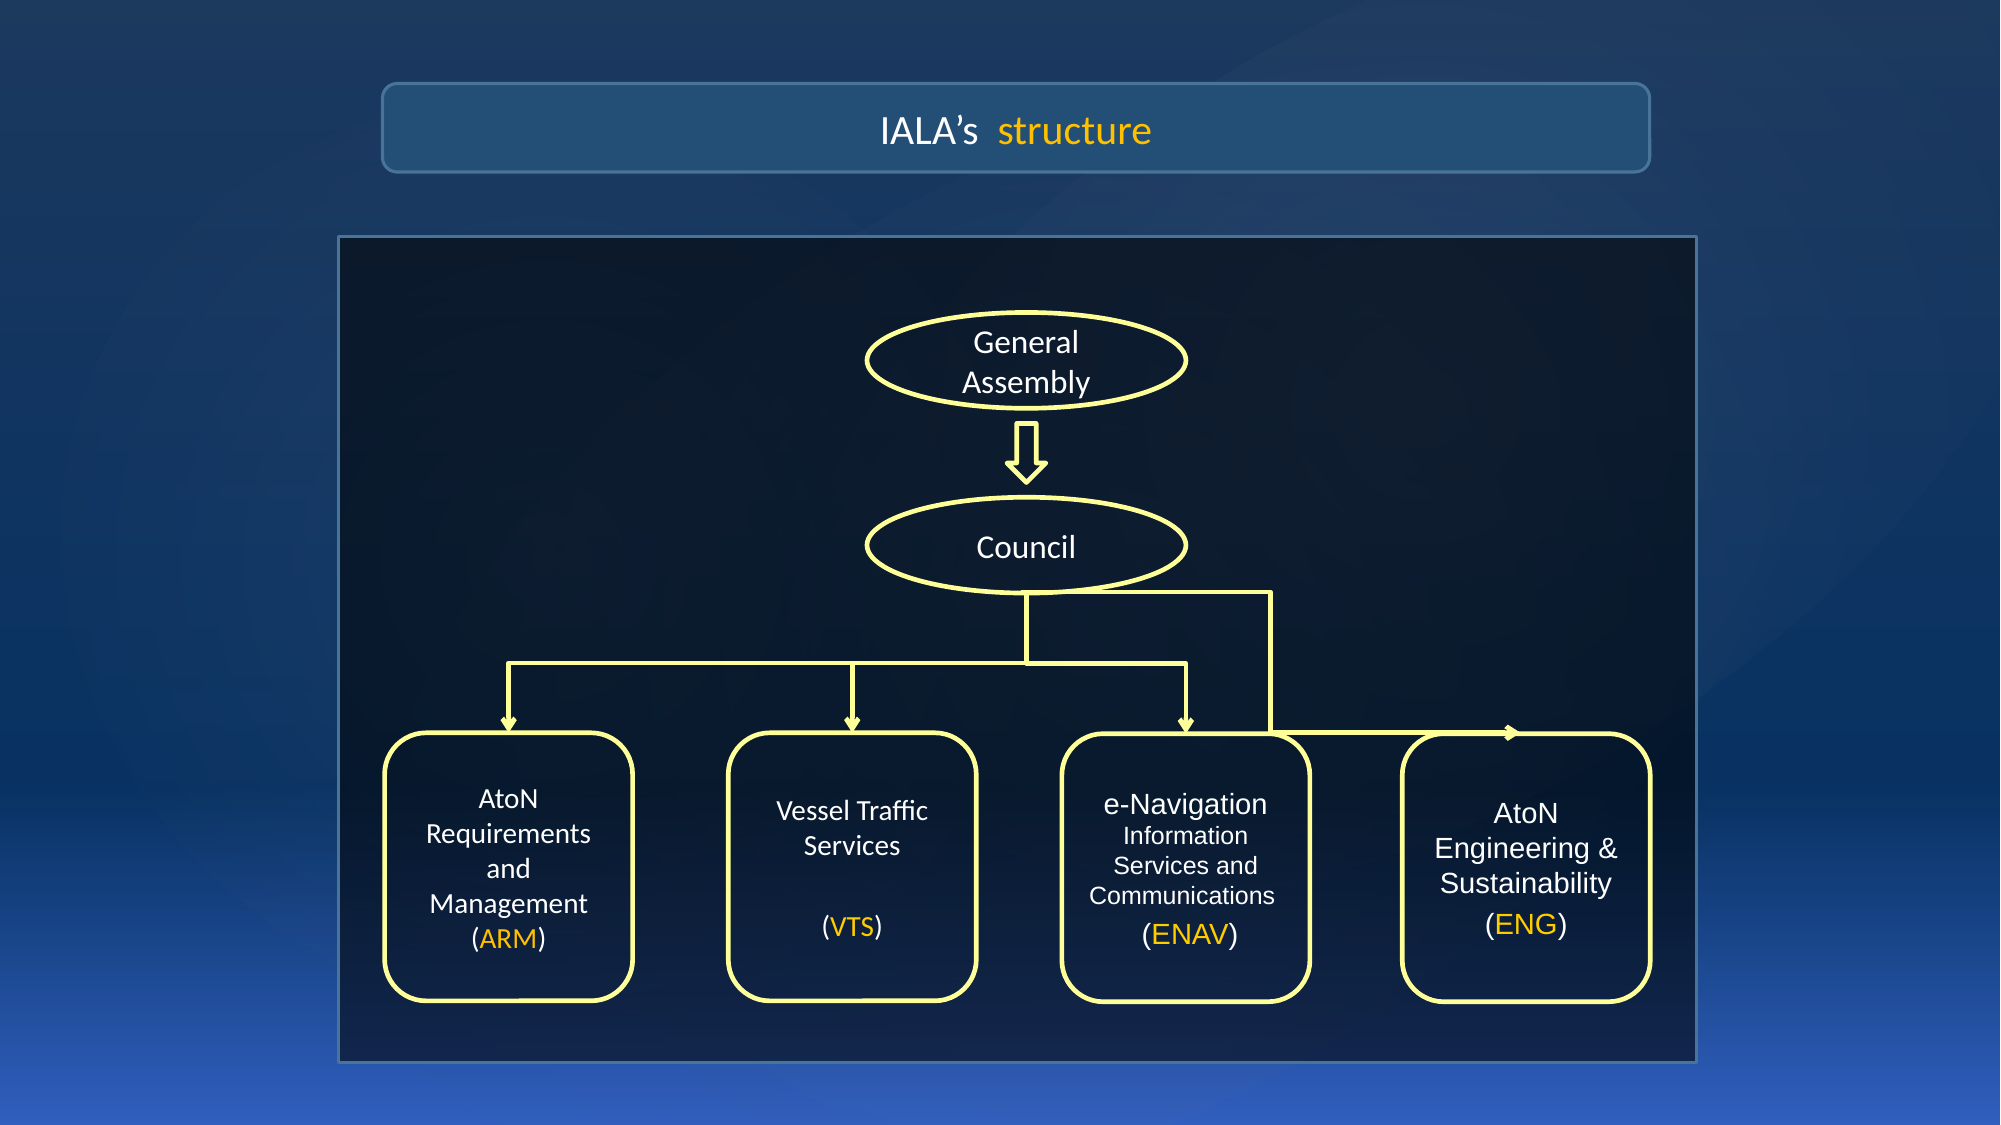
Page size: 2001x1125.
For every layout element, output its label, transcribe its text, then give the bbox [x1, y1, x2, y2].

text_box AtoN Engineering & Sustainability (ENG) [1400, 732, 1652, 1004]
text_box General Assembly [865, 310, 1188, 410]
text_box [1005, 421, 1048, 484]
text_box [868, 575, 1010, 751]
text_box e-Navigation Information Services and Communications (ENAV) [1060, 732, 1312, 1004]
text_box [337, 235, 1698, 1064]
text_box IALA’s structure [380, 81, 1652, 174]
text_box Council [865, 495, 1188, 595]
text_box Vessel Traffic Services (VTS) [726, 731, 978, 1003]
text_box AtoN Requirements and Management (ARM) [383, 731, 635, 1003]
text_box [697, 403, 838, 923]
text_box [1035, 583, 1177, 744]
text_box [1199, 411, 1342, 913]
